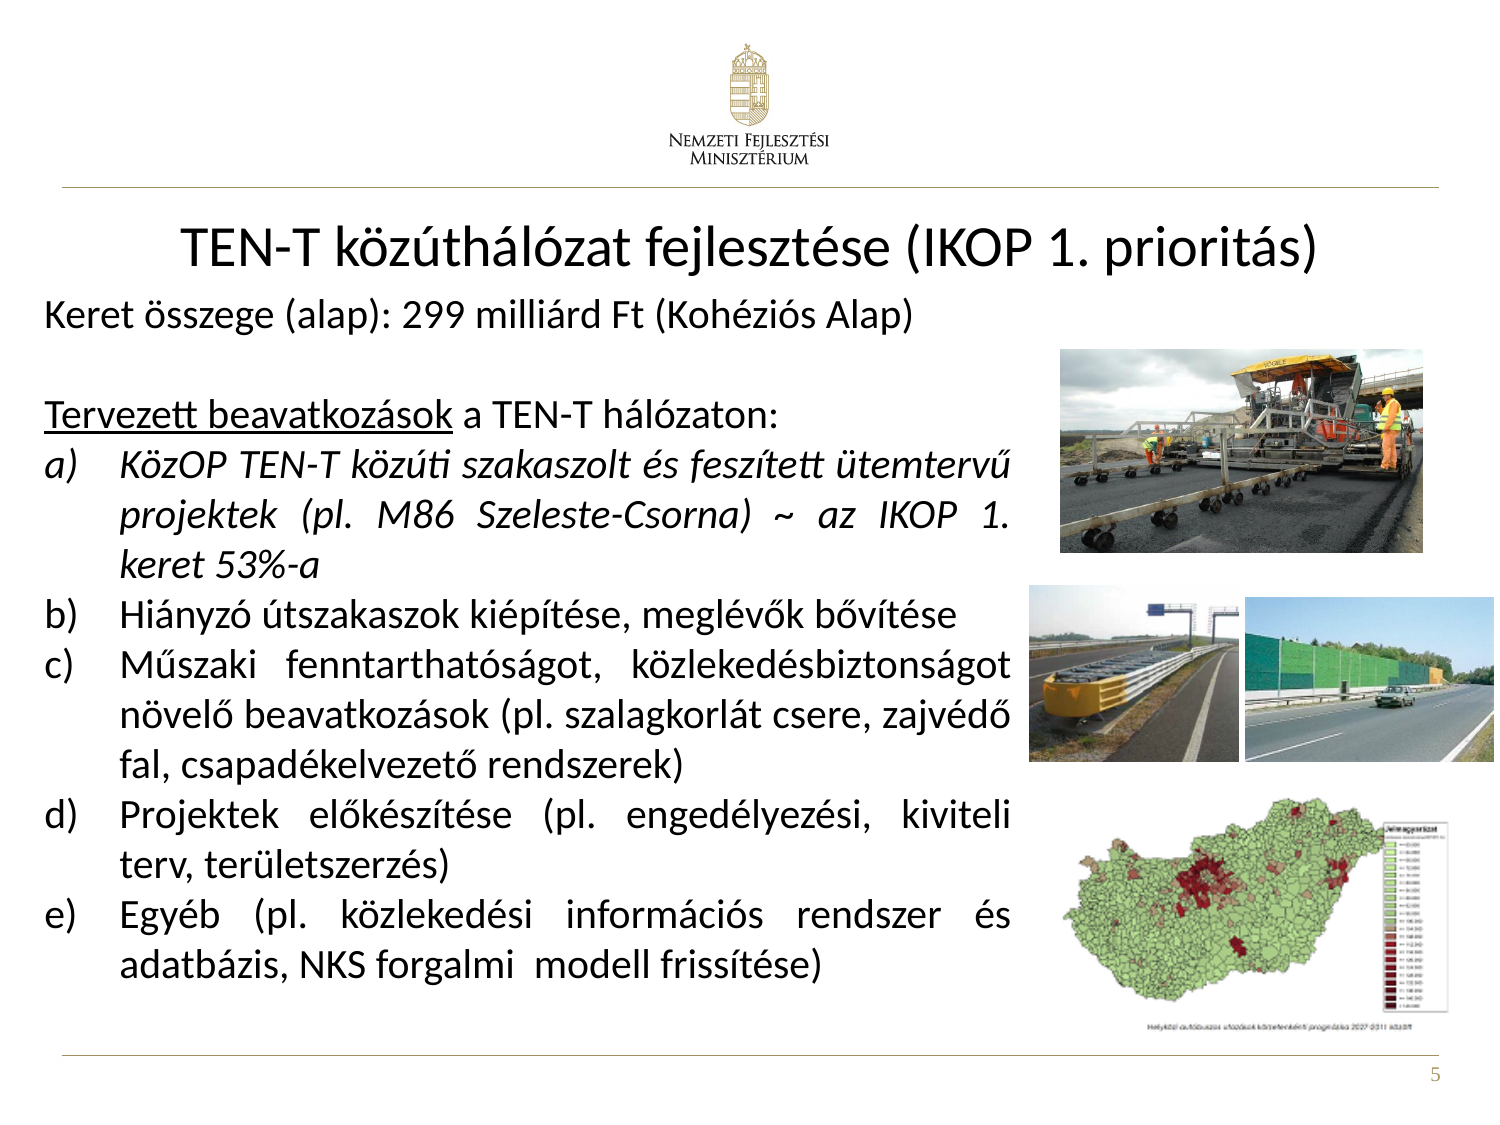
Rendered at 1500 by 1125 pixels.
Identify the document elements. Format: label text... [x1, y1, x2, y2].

picture [0, 291, 1500, 1123]
list TEN-T közúthálózat fejlesztése (IKOP 1. prioritás) [0, 184, 1500, 291]
text_box Keret összege (alap): 299 milliárd Ft (Kohéziós Alap) Tervezett beavatkozások a TEN-T hálózaton: KözOP TEN-T közúti szakaszolt és feszített ütemtervű projektek (pl. M86 Szeleste-Csorna) ~ az IKOP 1. keret 53%-a Hiányzó útszakaszok kiépítése, meglévők bővítése Műszaki fenntarthatóságot, közlekedésbiztonságot növelő beavatkozások (pl. szalagkorlát csere, zajvédő fal, csapadékelvezető rendszerek) Projektek előkészítése (pl. engedélyezési, kiviteli terv, területszerzés) Egyéb (pl. közlekedési információs rendszer és adatbázis, NKS forgalmi modell frissítése) [29, 278, 1027, 1035]
picture [0, 2, 1500, 184]
